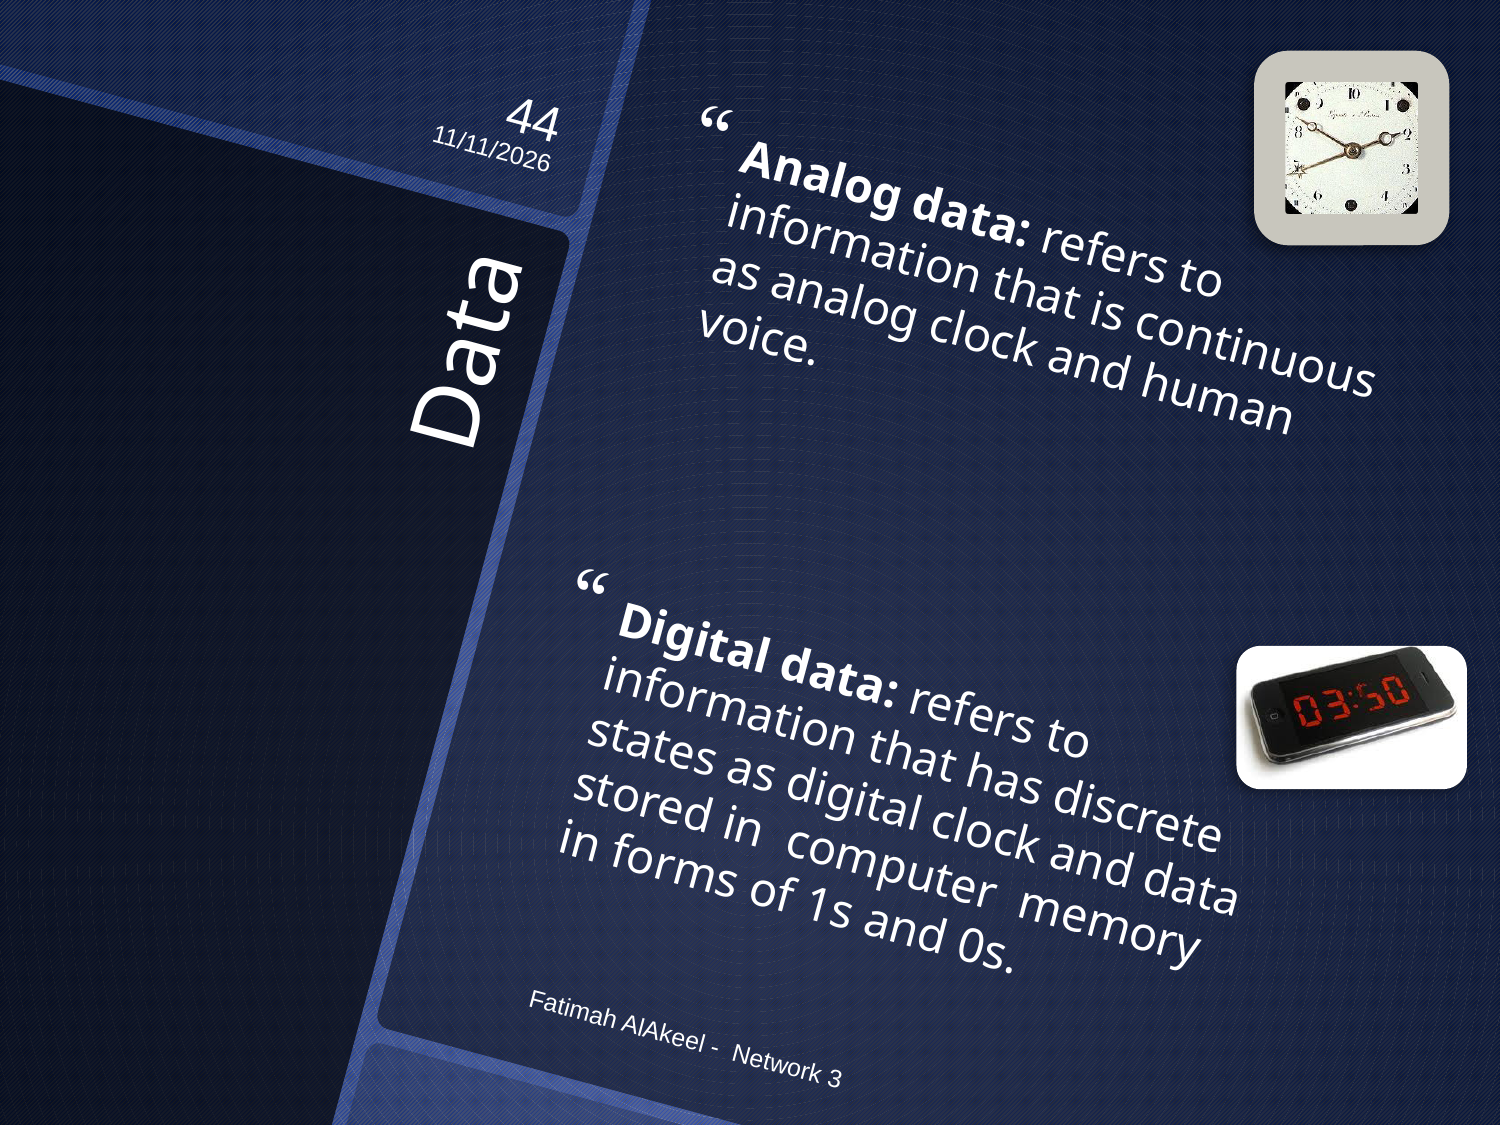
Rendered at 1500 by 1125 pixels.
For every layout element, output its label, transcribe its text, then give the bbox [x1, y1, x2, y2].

picture [1269, 65, 1435, 231]
list Analog data: refers to information that is continuous as analog clock and human voice. Digital data: refers to information that has discrete states as digital clock and data stored in computer memory in forms of 1s and 0s. [475, 72, 1430, 1076]
picture [1235, 645, 1468, 790]
title Data [69, 181, 554, 1056]
slide_number 44 [206, 1, 585, 157]
footer Fatimah AlAkeel - Network 3 [508, 963, 903, 1123]
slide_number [274, 81, 569, 197]
